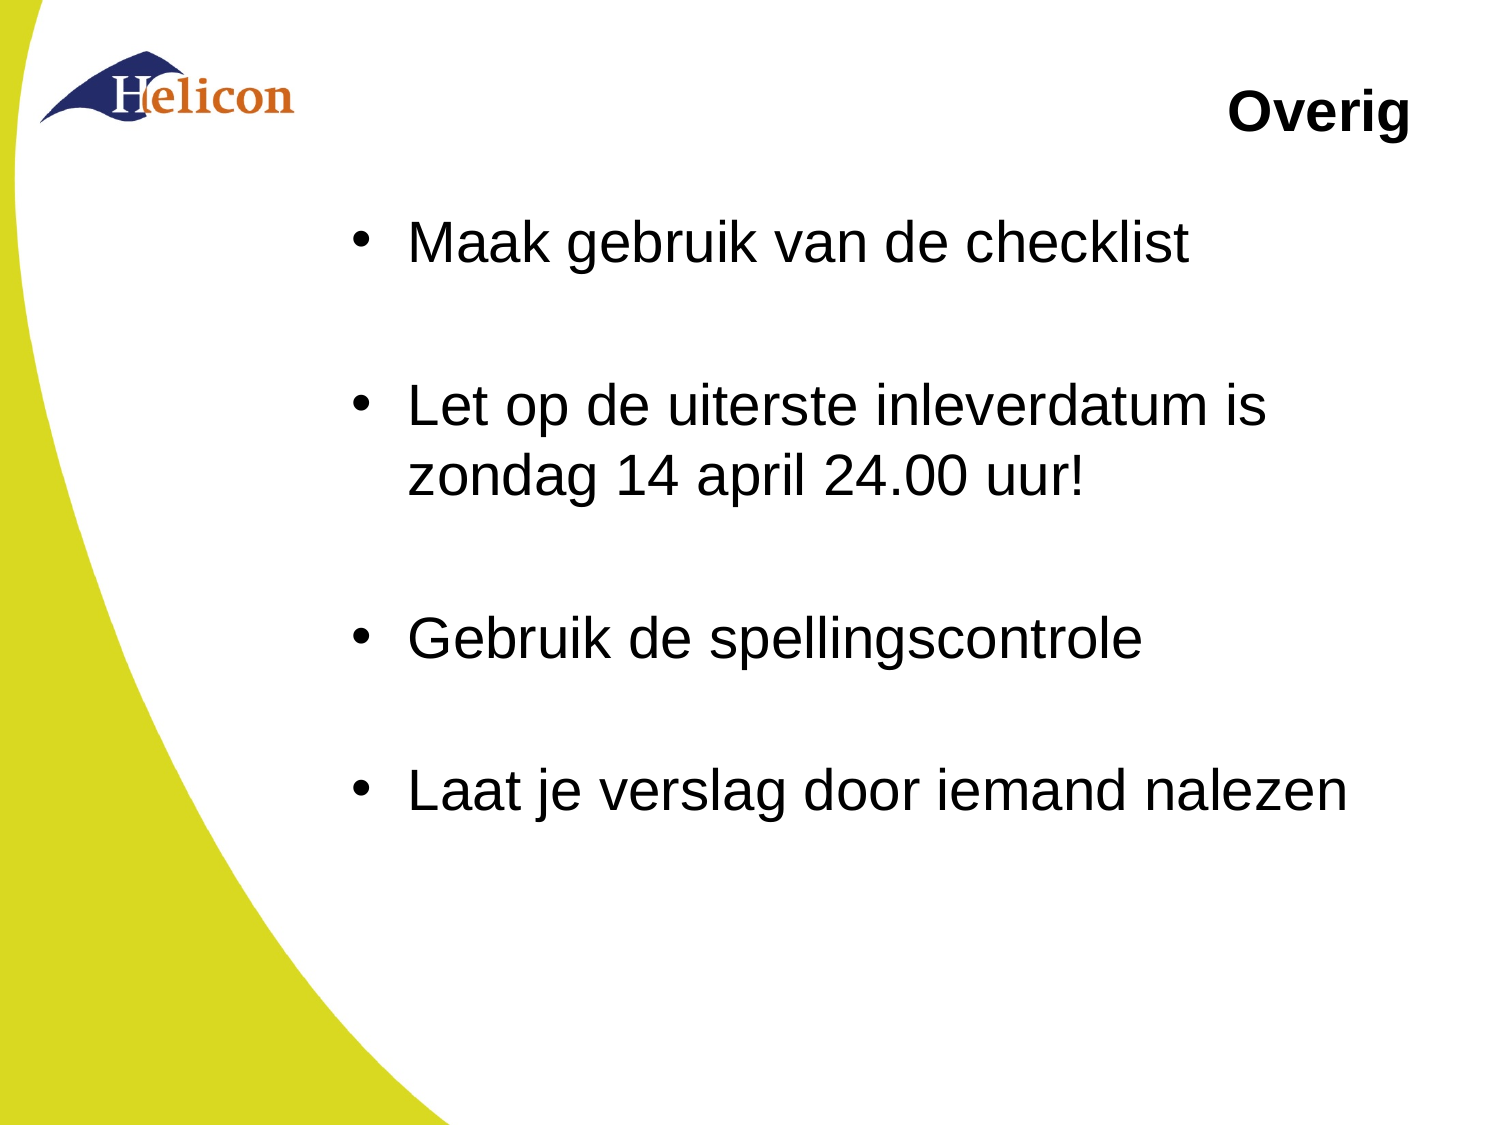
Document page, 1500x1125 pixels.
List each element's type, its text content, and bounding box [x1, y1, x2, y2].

picture [0, 0, 1500, 1125]
list Maak gebruik van de checklist Let op de uiterste inleverdatum is zondag 14 april 24.00 uur! Gebruik de spellingscontrole Laat je verslag door iemand nalezen [336, 196, 1425, 1005]
title Overig [337, 54, 1428, 161]
